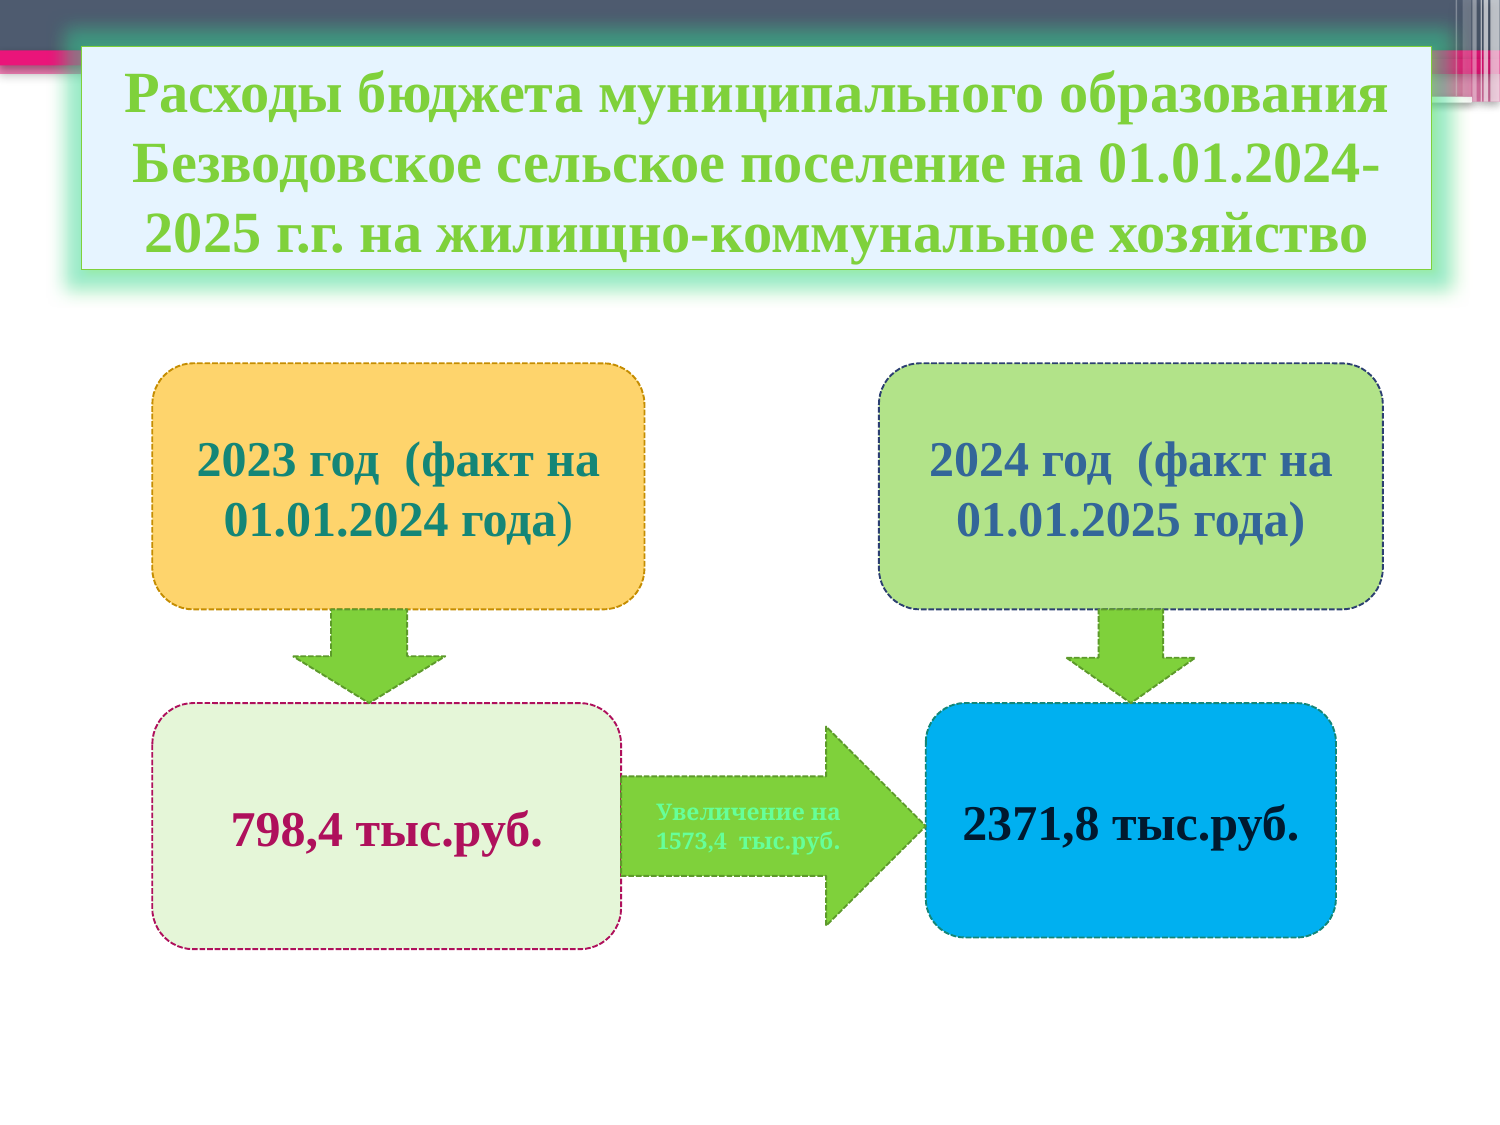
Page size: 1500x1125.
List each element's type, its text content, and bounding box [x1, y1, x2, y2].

text_box Расходы бюджета муниципального образования Безводовское сельское поселение на 01.01.2024-2025 г.г. на жилищно-коммунальное хозяйство [81, 46, 1432, 270]
text_box Увеличение на 1573,4 тыс.руб. [620, 725, 927, 926]
text_box [292, 608, 447, 704]
text_box 2024 год (факт на 01.01.2025 года) [877, 362, 1384, 611]
text_box [1065, 608, 1196, 704]
text_box 2023 год (факт на 01.01.2024 года) [151, 362, 646, 611]
text_box 2371,8 тыс.руб. [924, 702, 1337, 939]
text_box 798,4 тыс.руб. [151, 702, 623, 951]
